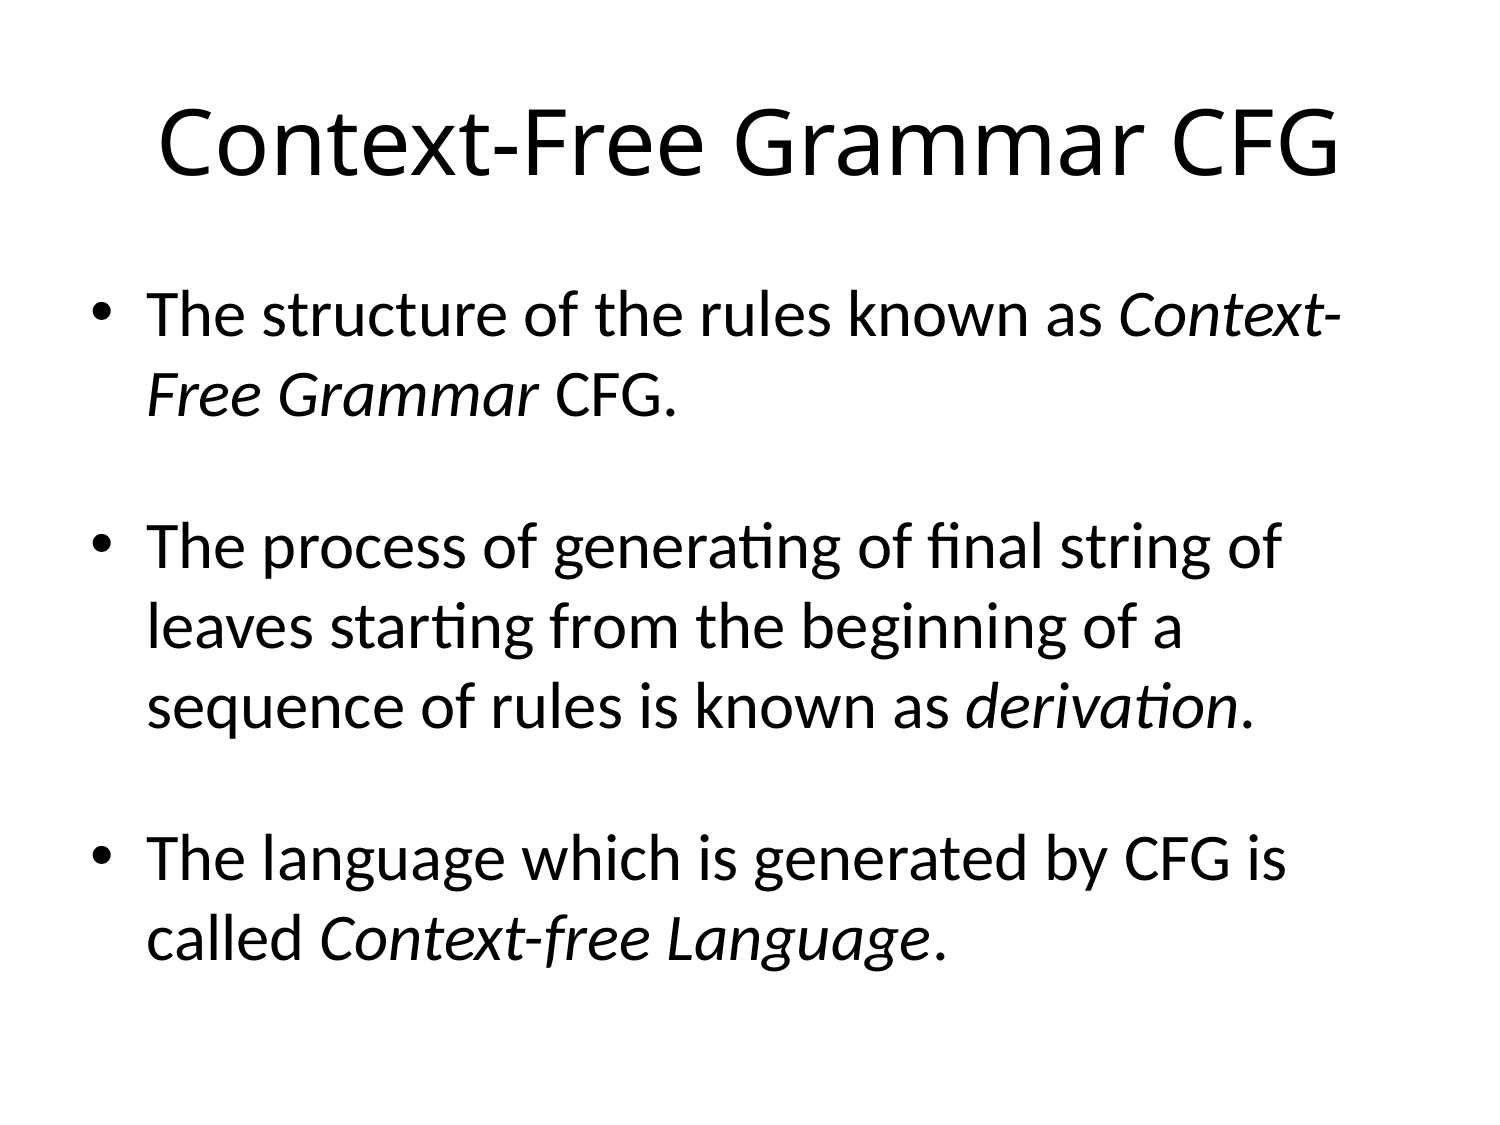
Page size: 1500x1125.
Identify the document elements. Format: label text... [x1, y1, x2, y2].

list The structure of the rules known as Context-Free Grammar CFG. The process of generating of final string of leaves starting from the beginning of a sequence of rules is known as derivation. The language which is generated by CFG is called Context-free Language. [75, 262, 1425, 1075]
title Context-Free Grammar CFG [75, 45, 1425, 233]
